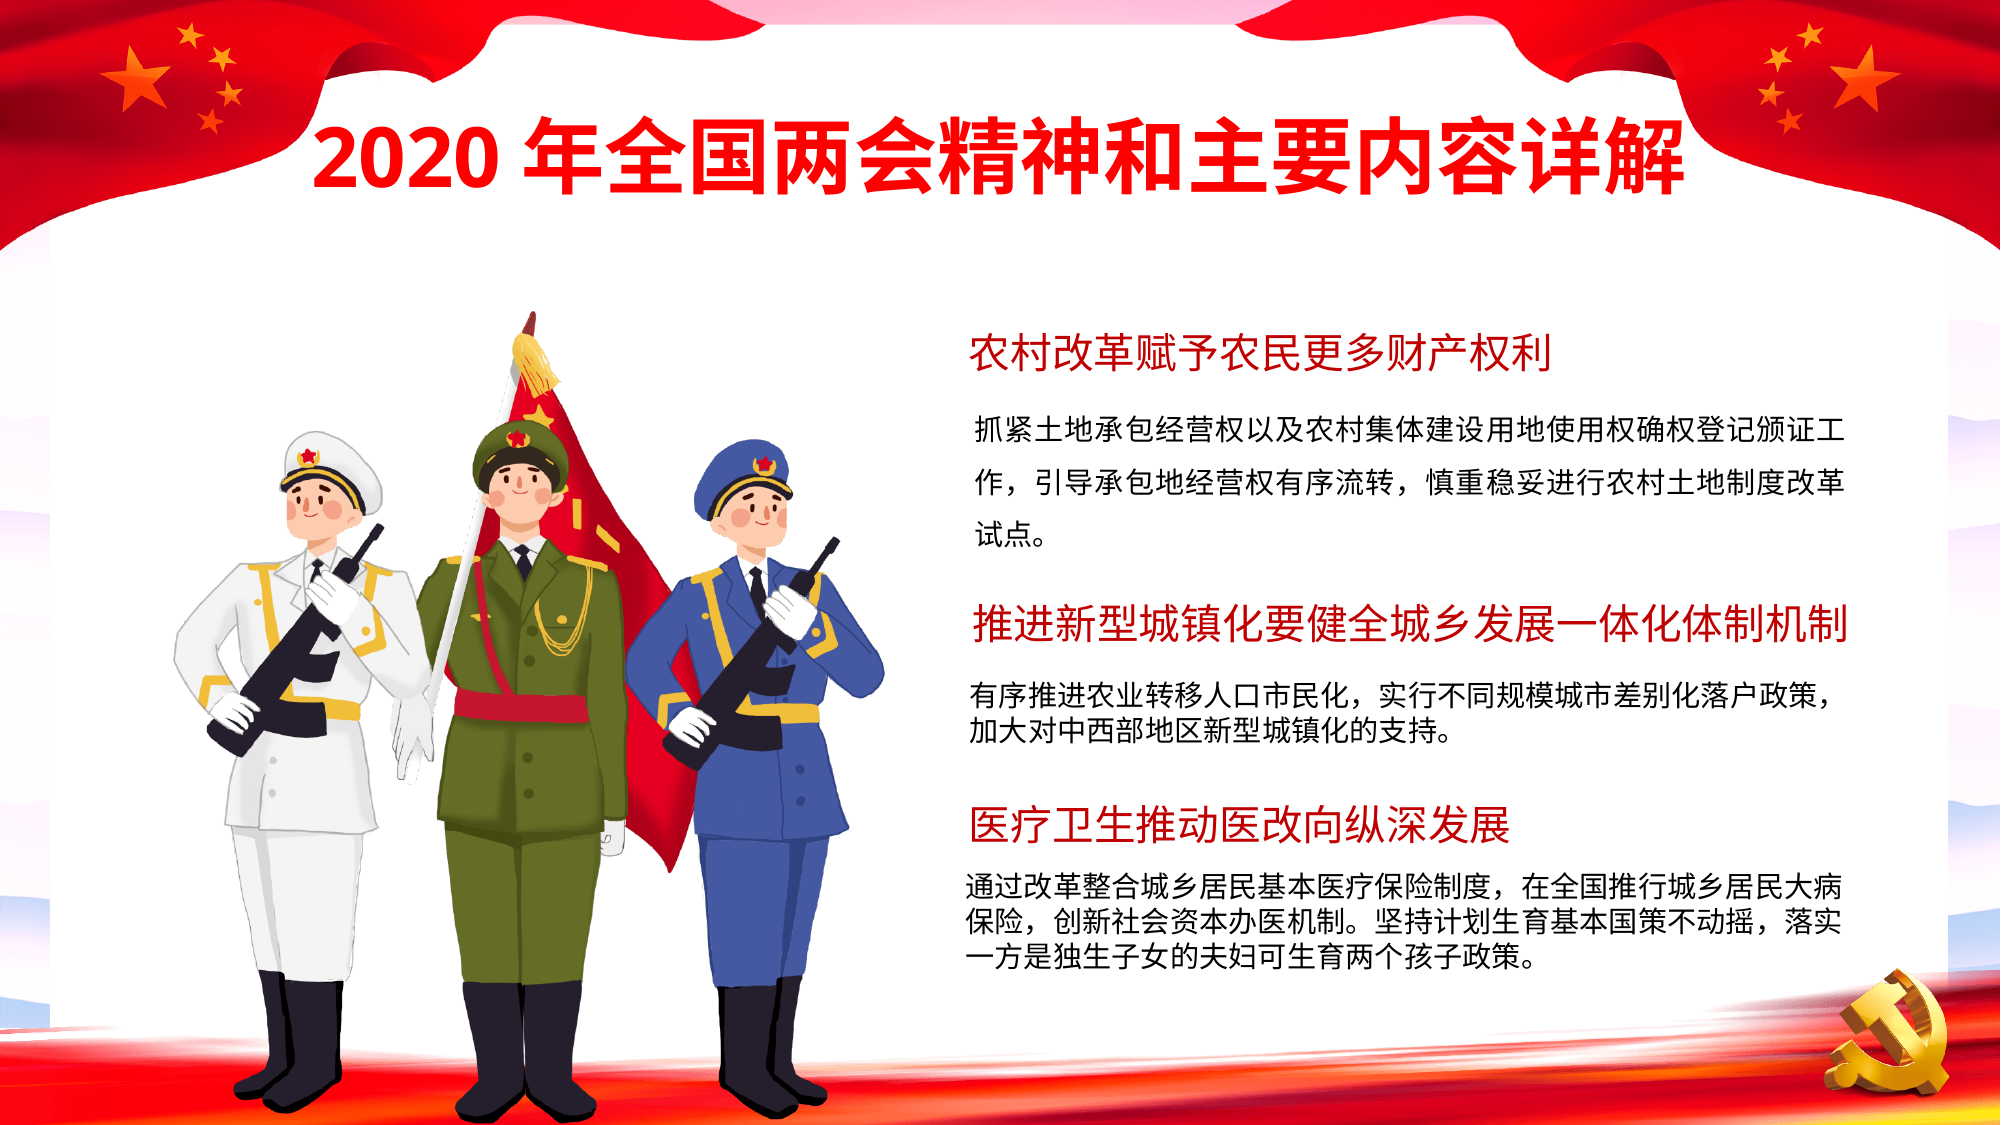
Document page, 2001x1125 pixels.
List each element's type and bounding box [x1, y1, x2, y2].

picture [0, 0, 2000, 1125]
text_box [950, 788, 1871, 983]
text_box [954, 587, 1886, 757]
text_box [950, 317, 1861, 556]
